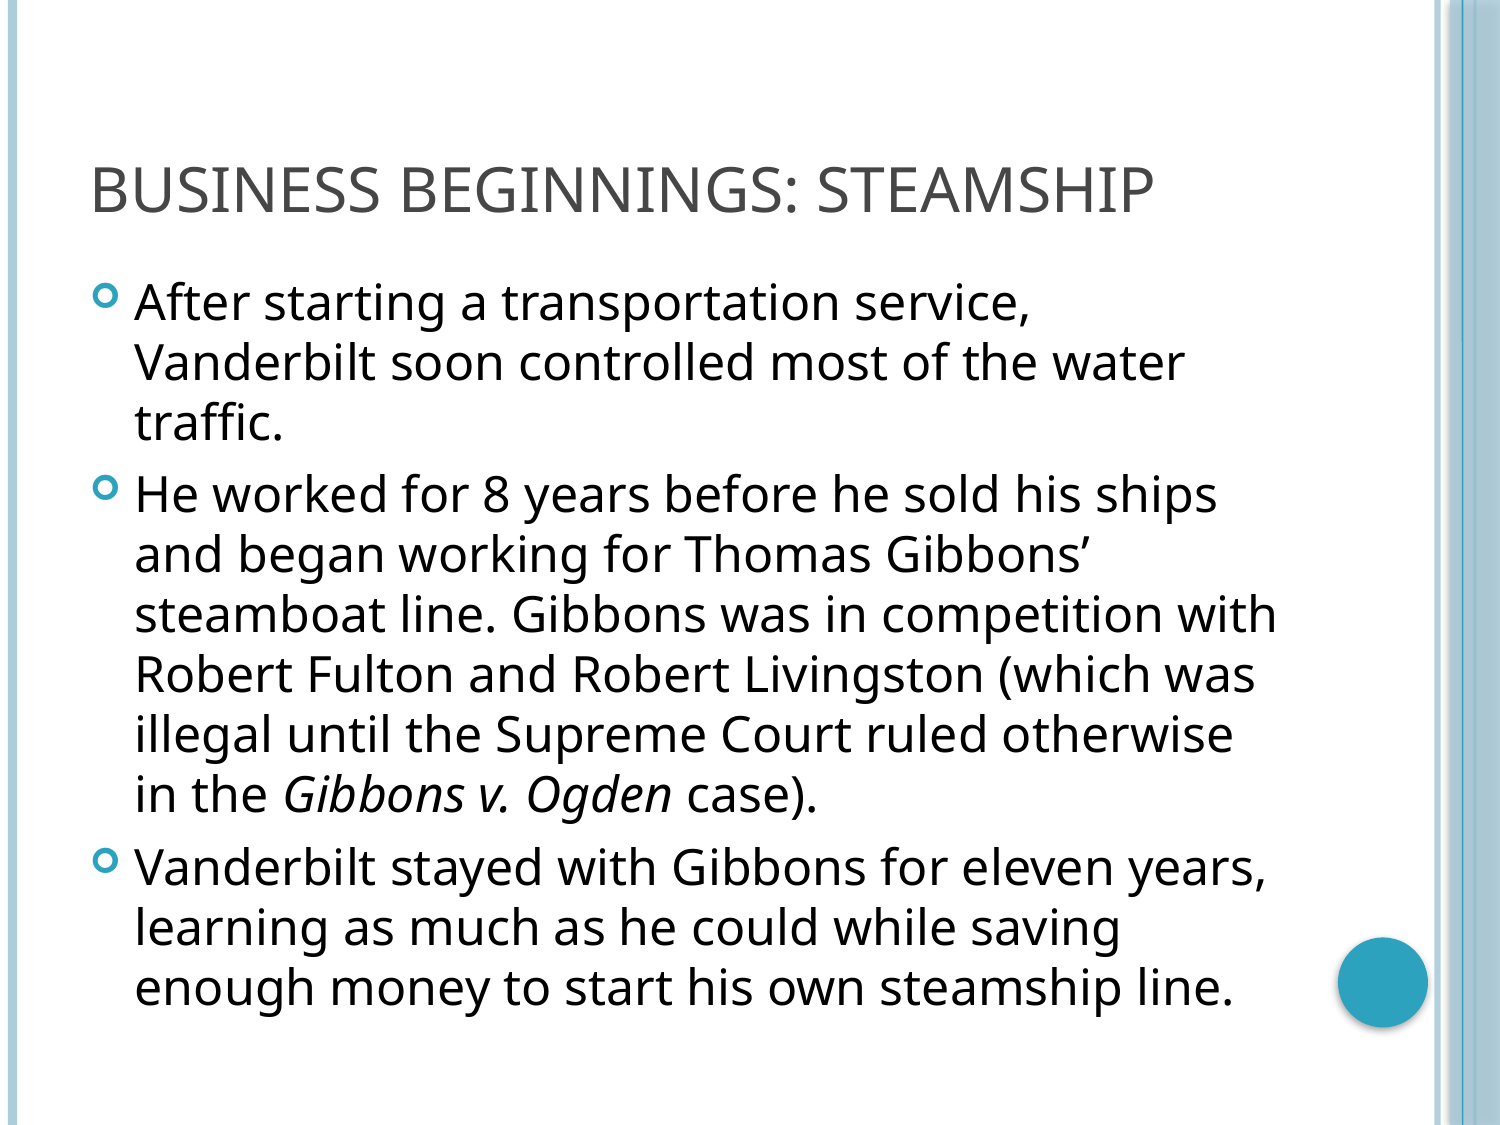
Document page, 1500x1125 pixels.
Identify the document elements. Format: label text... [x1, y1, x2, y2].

title Business Beginnings: Steamship [75, 45, 1300, 233]
list After starting a transportation service, Vanderbilt soon controlled most of the water traffic. He worked for 8 years before he sold his ships and began working for Thomas Gibbons’ steamboat line. Gibbons was in competition with Robert Fulton and Robert Livingston (which was illegal until the Supreme Court ruled otherwise in the Gibbons v. Ogden case). Vanderbilt stayed with Gibbons for eleven years, learning as much as he could while saving enough money to start his own steamship line. [75, 262, 1300, 1062]
